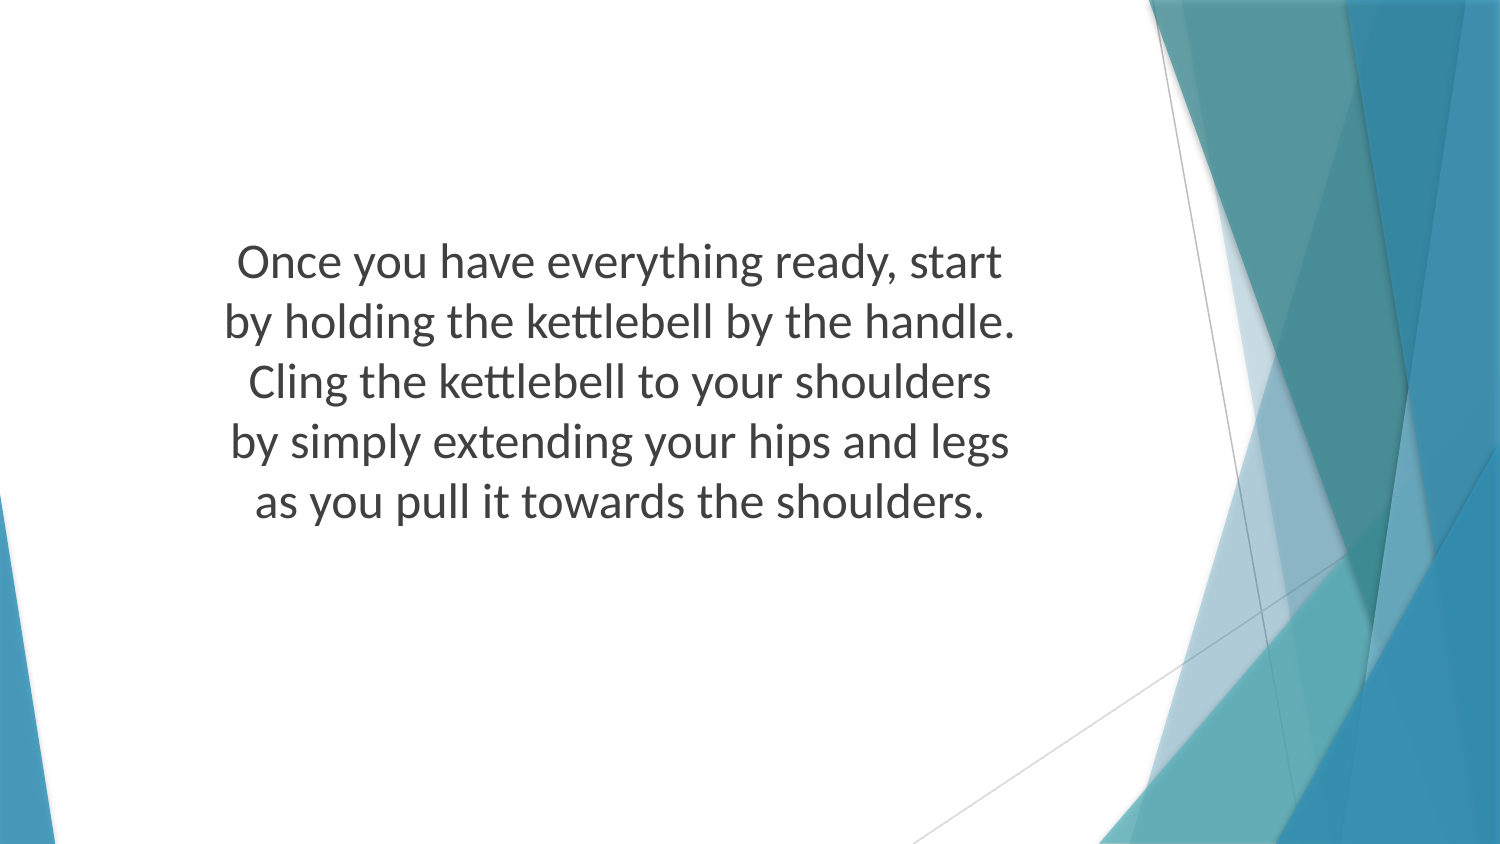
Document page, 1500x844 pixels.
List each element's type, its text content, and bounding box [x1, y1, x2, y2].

list Once you have everything ready, start by holding the kettlebell by the handle. Cling the kettlebell to your shoulders by simply extending your hips and legs as you pull it towards the shoulders. [206, 221, 1034, 599]
